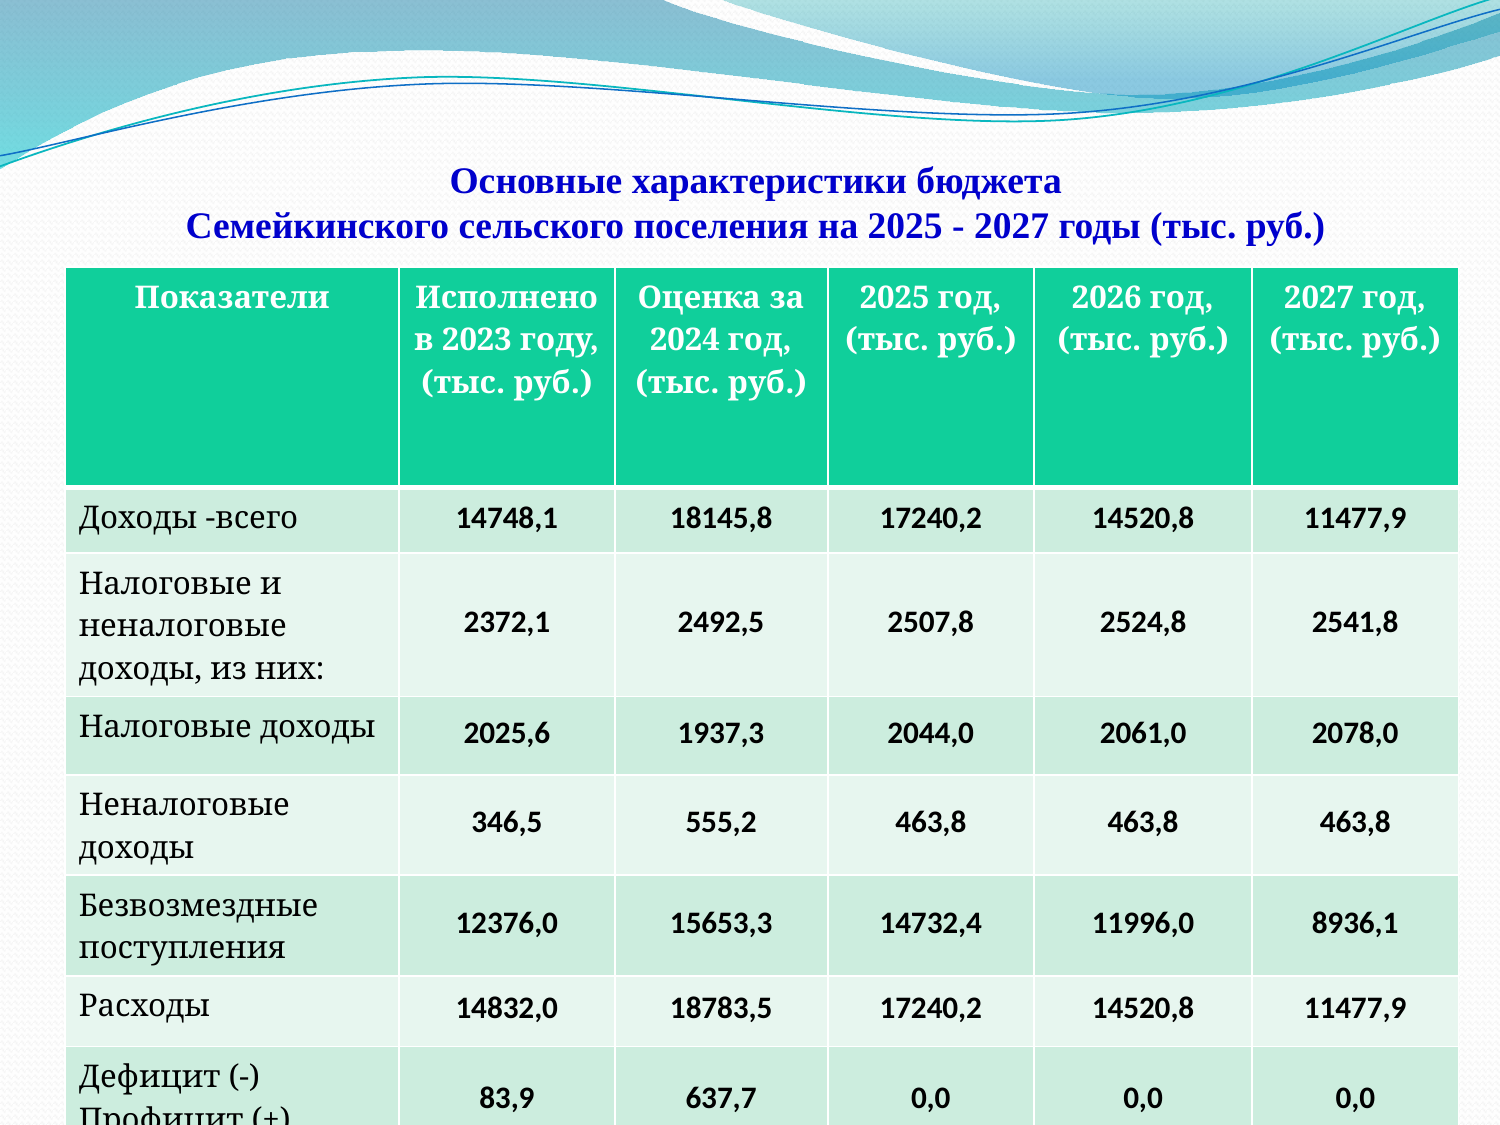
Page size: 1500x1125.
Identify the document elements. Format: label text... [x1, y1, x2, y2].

table_cell 11996,0 [1035, 876, 1251, 975]
table_header 2026 год, (тыс. руб.) [1035, 268, 1251, 485]
table_header Показатели [66, 268, 398, 485]
table_cell 637,7 [616, 1047, 827, 1125]
table_cell 1937,3 [616, 697, 827, 774]
table_cell 11477,9 [1253, 490, 1458, 552]
table_cell 0,0 [1253, 1047, 1458, 1125]
table_cell Доходы -всего [66, 490, 398, 552]
title Основные характеристики бюджета Семейкинского сельского поселения на 2025 - 2027 годы (тыс. руб.) [100, 149, 1412, 247]
table_cell 15653,3 [616, 876, 827, 975]
table_cell 11477,9 [1253, 977, 1458, 1046]
table_cell 2044,0 [829, 697, 1033, 774]
table_cell 18145,8 [616, 490, 827, 552]
table_cell 17240,2 [829, 977, 1033, 1046]
table_cell 2061,0 [1035, 697, 1251, 774]
table_cell Налоговые доходы [66, 697, 398, 774]
table_cell 2507,8 [829, 554, 1033, 696]
table_cell 2372,1 [400, 554, 614, 696]
table_cell Неналоговые доходы [66, 776, 398, 874]
table_cell 2492,5 [616, 554, 827, 696]
table_cell 14832,0 [400, 977, 614, 1046]
table_cell Расходы [66, 977, 398, 1046]
table_cell Налоговые и неналоговые доходы, из них: [66, 554, 398, 696]
table_cell 14748,1 [400, 490, 614, 552]
table_cell 17240,2 [829, 490, 1033, 552]
table_cell Безвозмездные поступления [66, 876, 398, 975]
table_cell 463,8 [829, 776, 1033, 874]
table_header Оценка за 2024 год, (тыс. руб.) [616, 268, 827, 485]
table_cell 83,9 [400, 1047, 614, 1125]
table_cell 2541,8 [1253, 554, 1458, 696]
table_cell 555,2 [616, 776, 827, 874]
table_cell 2025,6 [400, 697, 614, 774]
table_cell 0,0 [1035, 1047, 1251, 1125]
table_cell 14520,8 [1035, 490, 1251, 552]
table_cell 8936,1 [1253, 876, 1458, 975]
table_cell 18783,5 [616, 977, 827, 1046]
table_cell 463,8 [1253, 776, 1458, 874]
table_cell 0,0 [829, 1047, 1033, 1125]
table_cell 2078,0 [1253, 697, 1458, 774]
table_header 2025 год, (тыс. руб.) [829, 268, 1033, 485]
table_cell 14732,4 [829, 876, 1033, 975]
table_cell 463,8 [1035, 776, 1251, 874]
table_cell 14520,8 [1035, 977, 1251, 1046]
table_cell 346,5 [400, 776, 614, 874]
table_cell 12376,0 [400, 876, 614, 975]
table_cell Дефицит (-) Профицит (+) [66, 1047, 398, 1125]
table_cell 2524,8 [1035, 554, 1251, 696]
table_header Исполнено в 2023 году, (тыс. руб.) [400, 268, 614, 485]
table_header 2027 год, (тыс. руб.) [1253, 268, 1458, 485]
